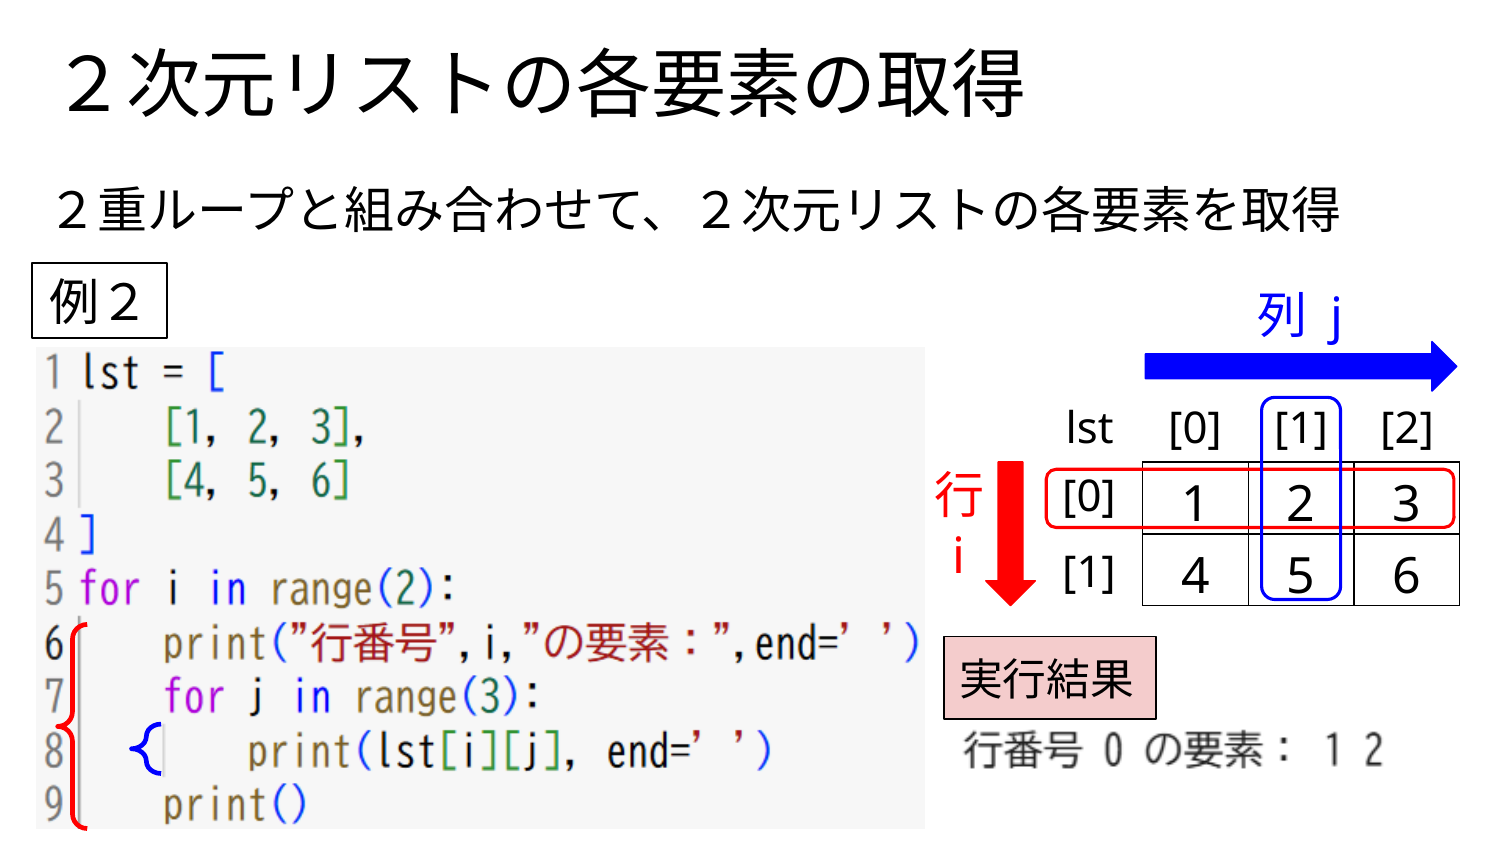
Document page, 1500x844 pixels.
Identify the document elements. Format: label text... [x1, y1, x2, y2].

text_box [1] [1039, 528, 1139, 612]
table_cell 4 [1143, 535, 1248, 605]
text_box [1] [1251, 384, 1351, 469]
text_box 列 j [1242, 268, 1360, 358]
text_box [0] [1039, 452, 1054, 528]
table_header 1 [1143, 528, 1248, 533]
table_cell 5 [1249, 535, 1353, 605]
table_cell 6 [1355, 535, 1459, 605]
text_box [0] [1145, 384, 1245, 469]
text_box lst [1040, 384, 1139, 469]
text_box 行 i [930, 448, 999, 598]
text_box [2] [1357, 384, 1457, 469]
table_header 2 [1341, 528, 1353, 533]
text_box [999, 461, 1036, 606]
picture [36, 346, 925, 829]
text_box 実行結果 [944, 636, 1157, 719]
text_box ２重ループと組み合わせて、２次元リストの各要素を取得 [32, 163, 1380, 254]
text_box [1341, 469, 1454, 528]
table_header 3 [1355, 463, 1459, 533]
title ２次元リストの各要素の取得 [36, 21, 1435, 131]
text_box [1145, 341, 1457, 392]
text_box [1046, 469, 1261, 528]
table_header 2 [1249, 528, 1261, 533]
text_box [1261, 397, 1341, 600]
picture [954, 719, 1392, 779]
text_box 例２ [32, 263, 167, 338]
